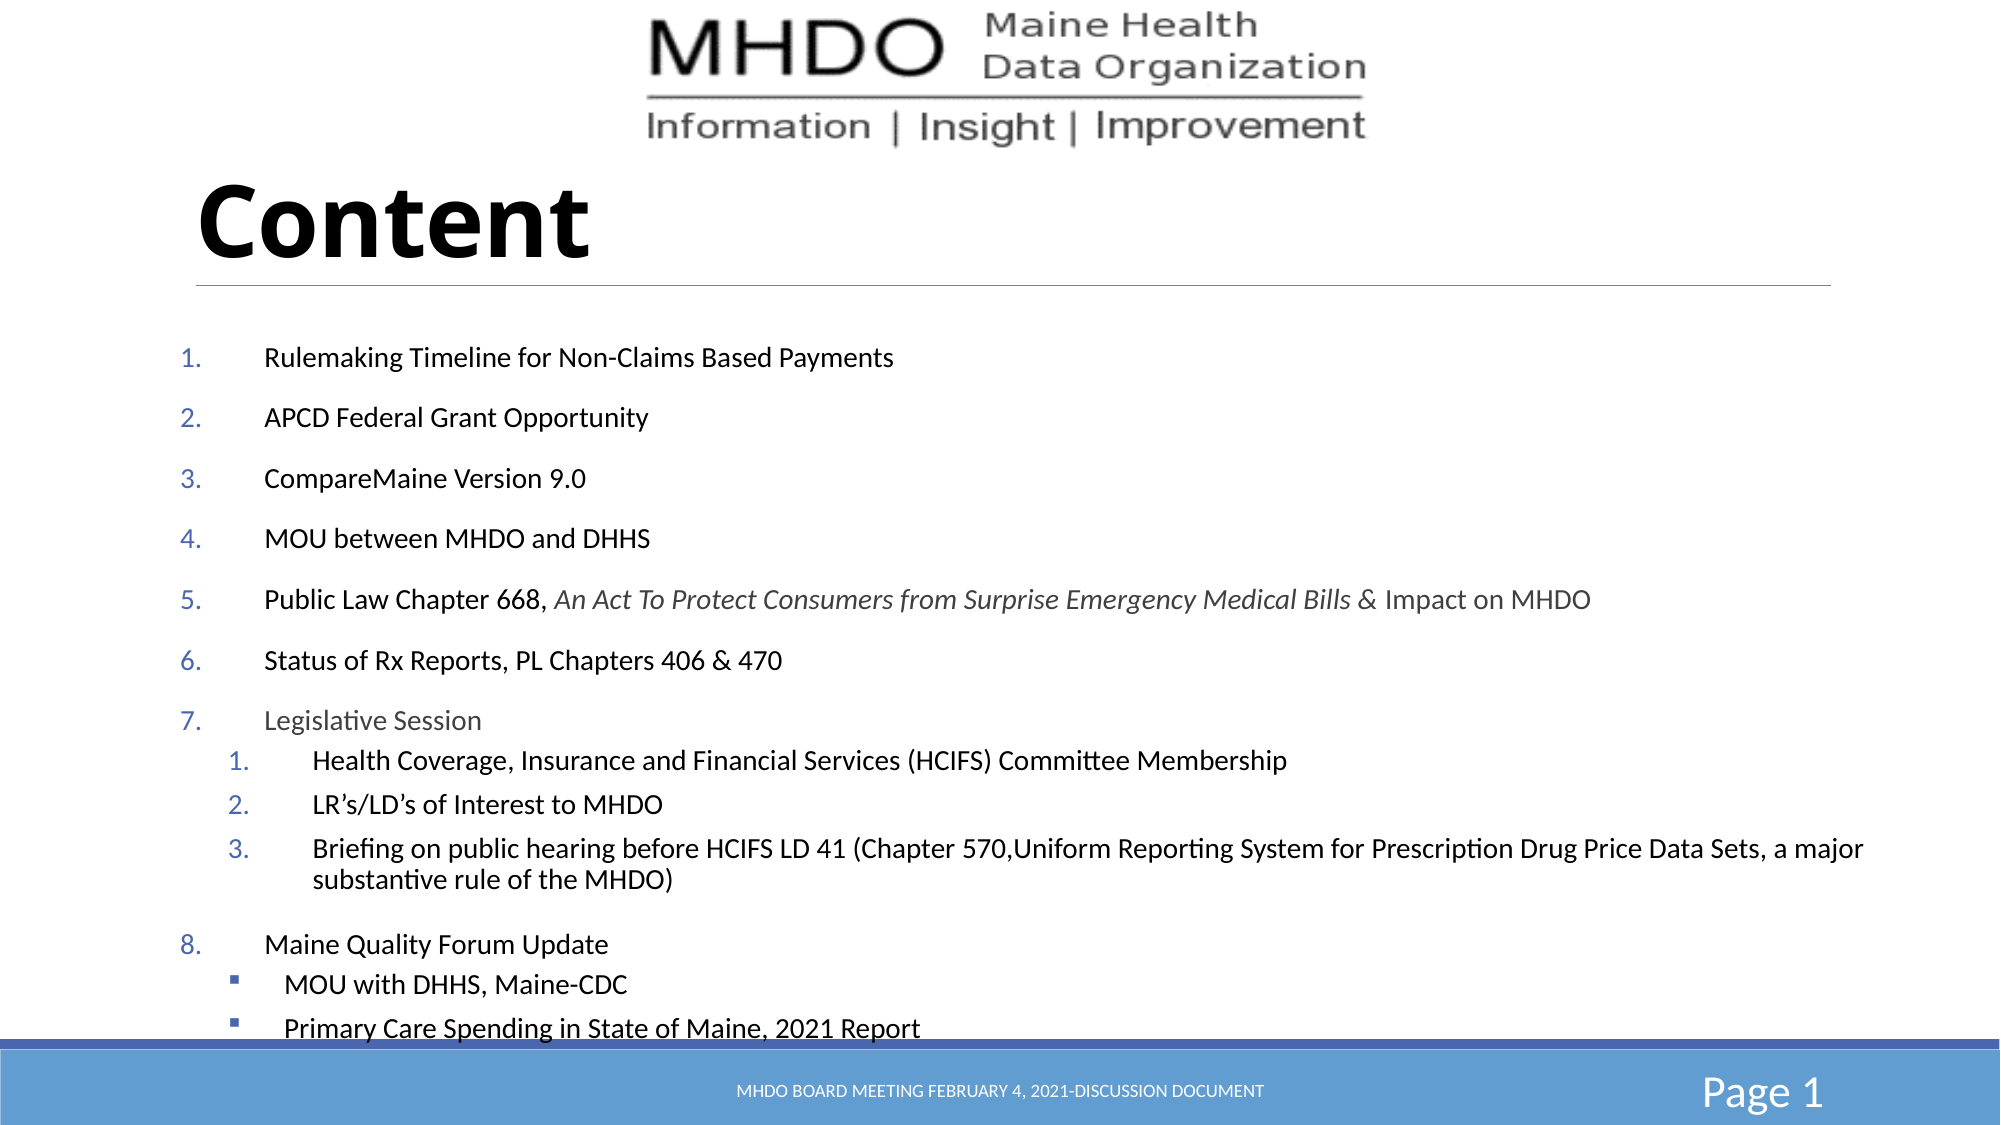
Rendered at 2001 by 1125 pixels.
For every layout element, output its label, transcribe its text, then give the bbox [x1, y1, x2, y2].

title Content [180, 0, 1840, 285]
slide_number Page 1 [1624, 1059, 1840, 1120]
picture [637, 0, 1378, 174]
list Rulemaking Timeline for Non-Claims Based Payments APCD Federal Grant Opportunity CompareMaine Version 9.0 MOU between MHDO and DHHS Public Law Chapter 668, An Act To Protect Consumers from Surprise Emergency Medical Bills & Impact on MHDO Status of Rx Reports, PL Chapters 406 & 470 Legislative Session Health Coverage, Insurance and Financial Services (HCIFS) Committee Membership LR’s/LD’s of Interest to MHDO Briefing on public hearing before HCIFS LD 41 (Chapter 570,Uniform Reporting System for Prescription Drug Price Data Sets, a major substantive rule of the MHDO) Maine Quality Forum Update MOU with DHHS, Maine-CDC Primary Care Spending in State of Maine, 2021 Report [180, 334, 1991, 1035]
footer MHDO Board Meeting February 4, 2021-Discussion Document [604, 1059, 1396, 1120]
